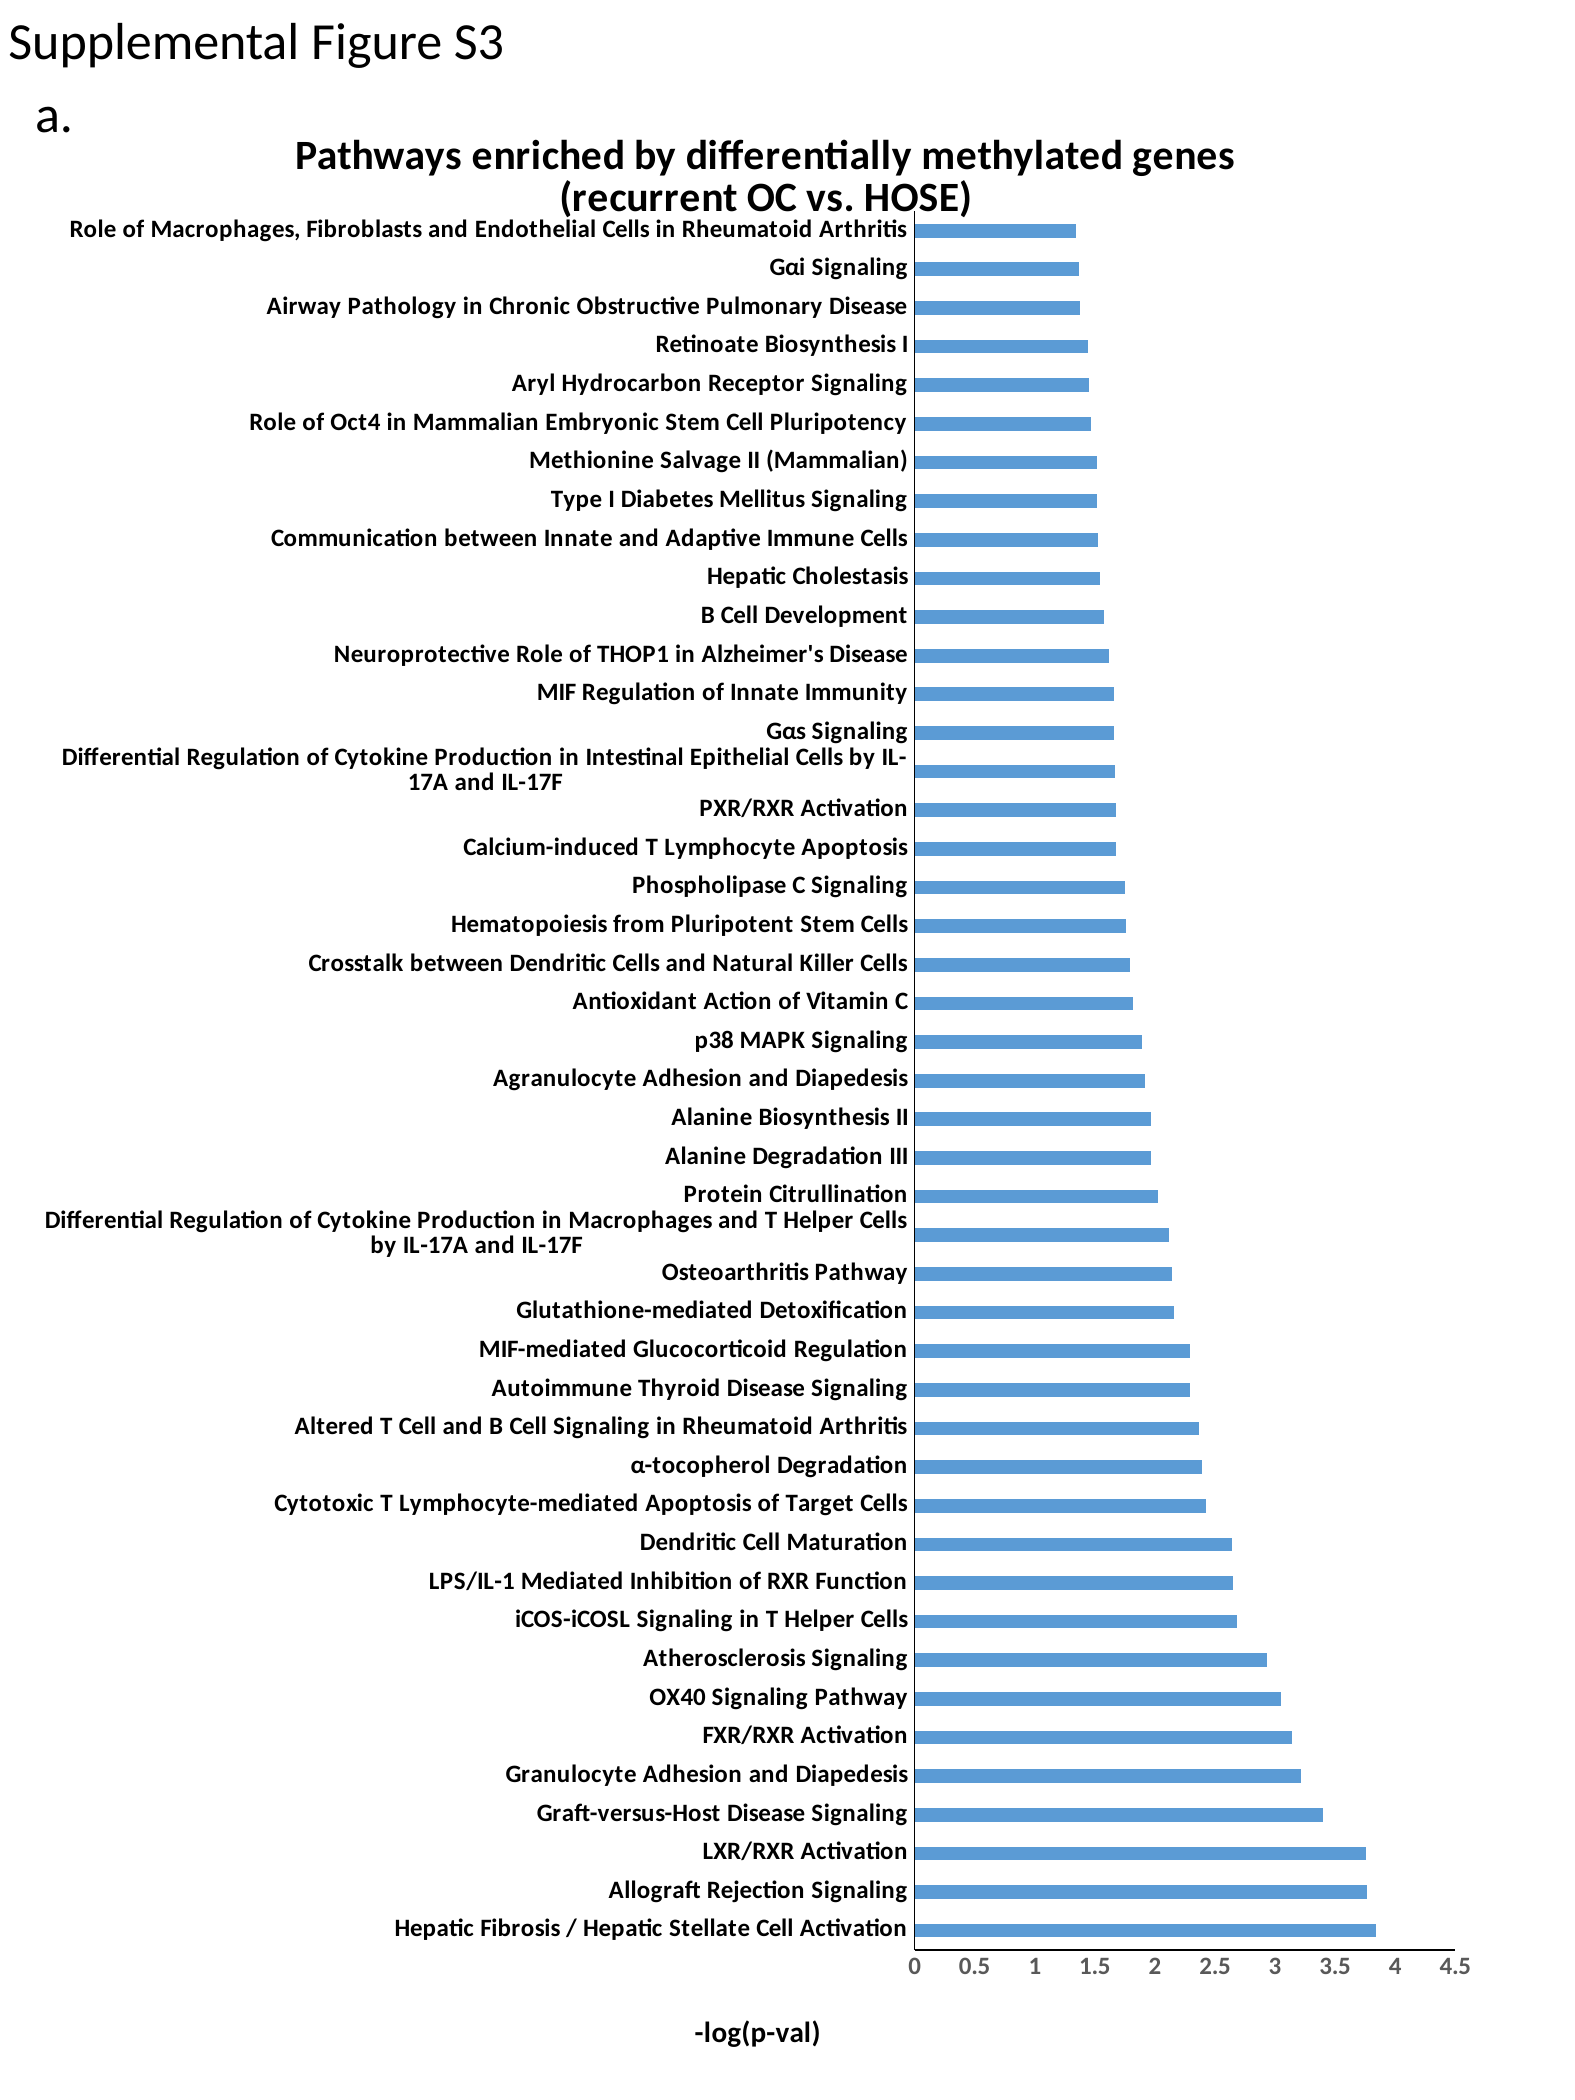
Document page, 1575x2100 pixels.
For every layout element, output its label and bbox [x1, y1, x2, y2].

text_box [0, 0, 1494, 2059]
